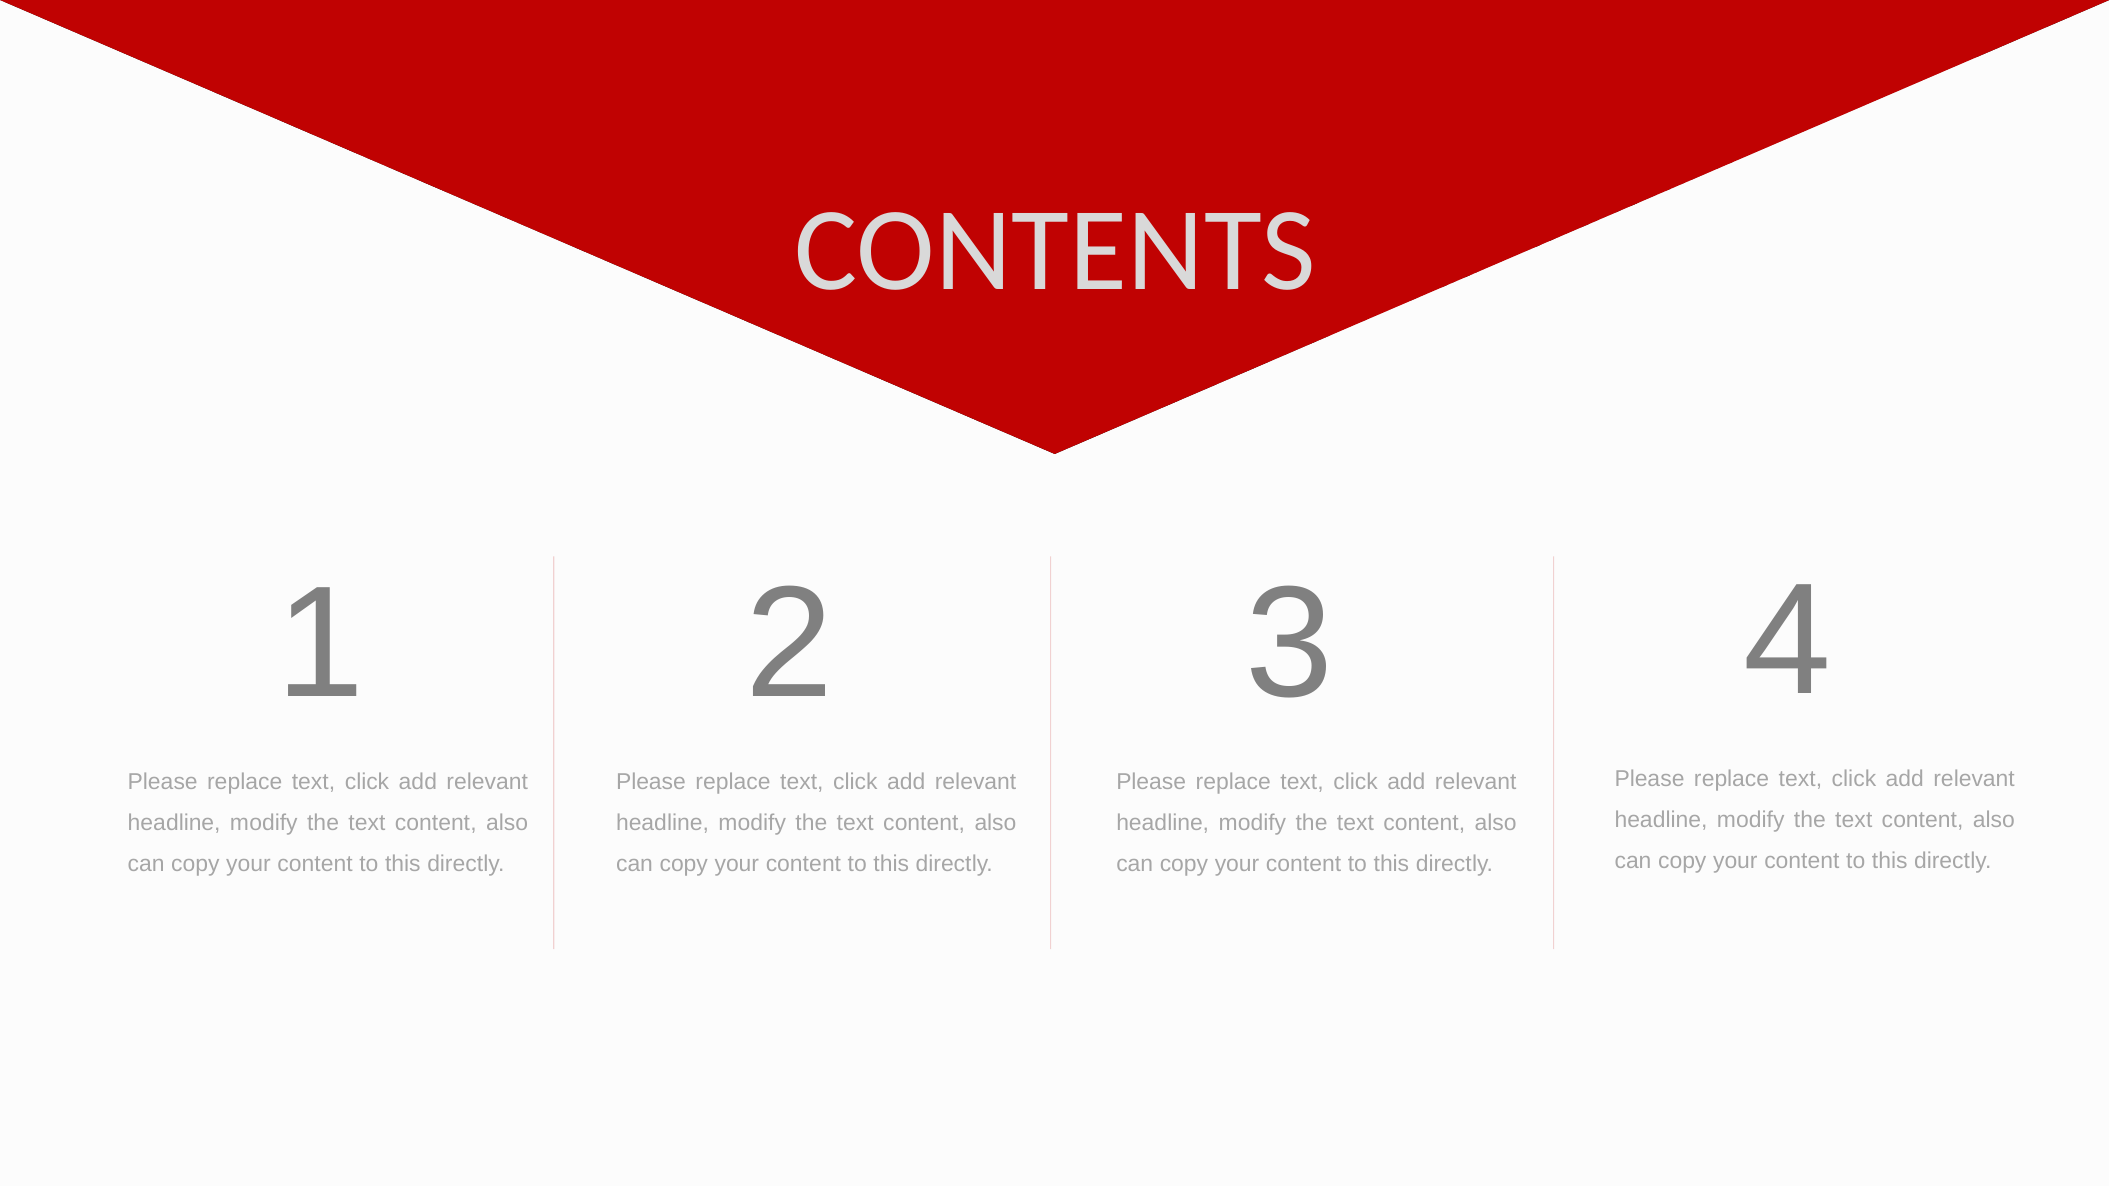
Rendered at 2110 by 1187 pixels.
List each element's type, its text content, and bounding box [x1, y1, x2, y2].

text_box Please replace text, click add relevant headline, modify the text content, also can copy your content to this directly. [1101, 745, 1532, 884]
text_box CONTENTS [779, 163, 1332, 321]
text_box Please replace text, click add relevant headline, modify the text content, also can copy your content to this directly. [1599, 742, 2031, 881]
text_box [0, 0, 2110, 456]
text_box Please replace text, click add relevant headline, modify the text content, also can copy your content to this directly. [112, 745, 544, 884]
text_box 4 [1729, 528, 1847, 733]
text_box 2 [730, 531, 849, 736]
text_box 3 [1230, 531, 1349, 736]
text_box 1 [261, 531, 380, 736]
text_box Please replace text, click add relevant headline, modify the text content, also can copy your content to this directly. [601, 745, 1032, 884]
